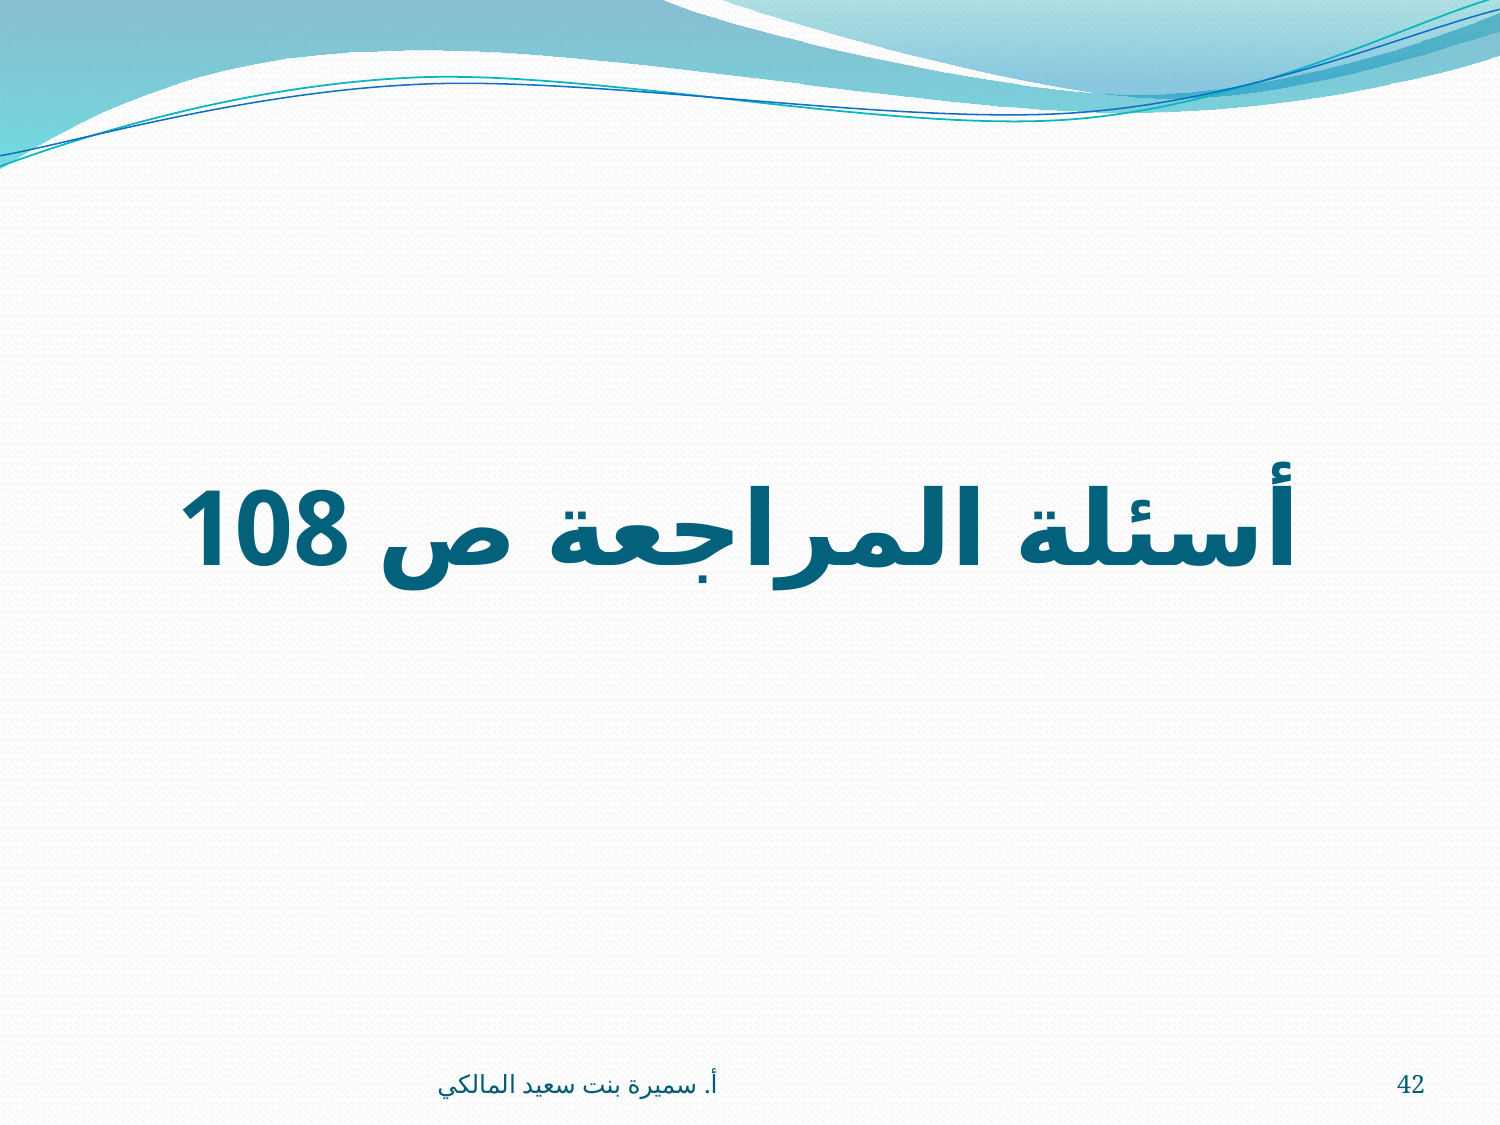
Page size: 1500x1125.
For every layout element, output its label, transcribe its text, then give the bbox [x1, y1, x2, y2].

footer أ. سميرة بنت سعيد المالكي [437, 1042, 988, 1103]
slide_number 42 [1299, 1042, 1425, 1103]
title أسئلة المراجعة ص 108 [64, 398, 1415, 587]
